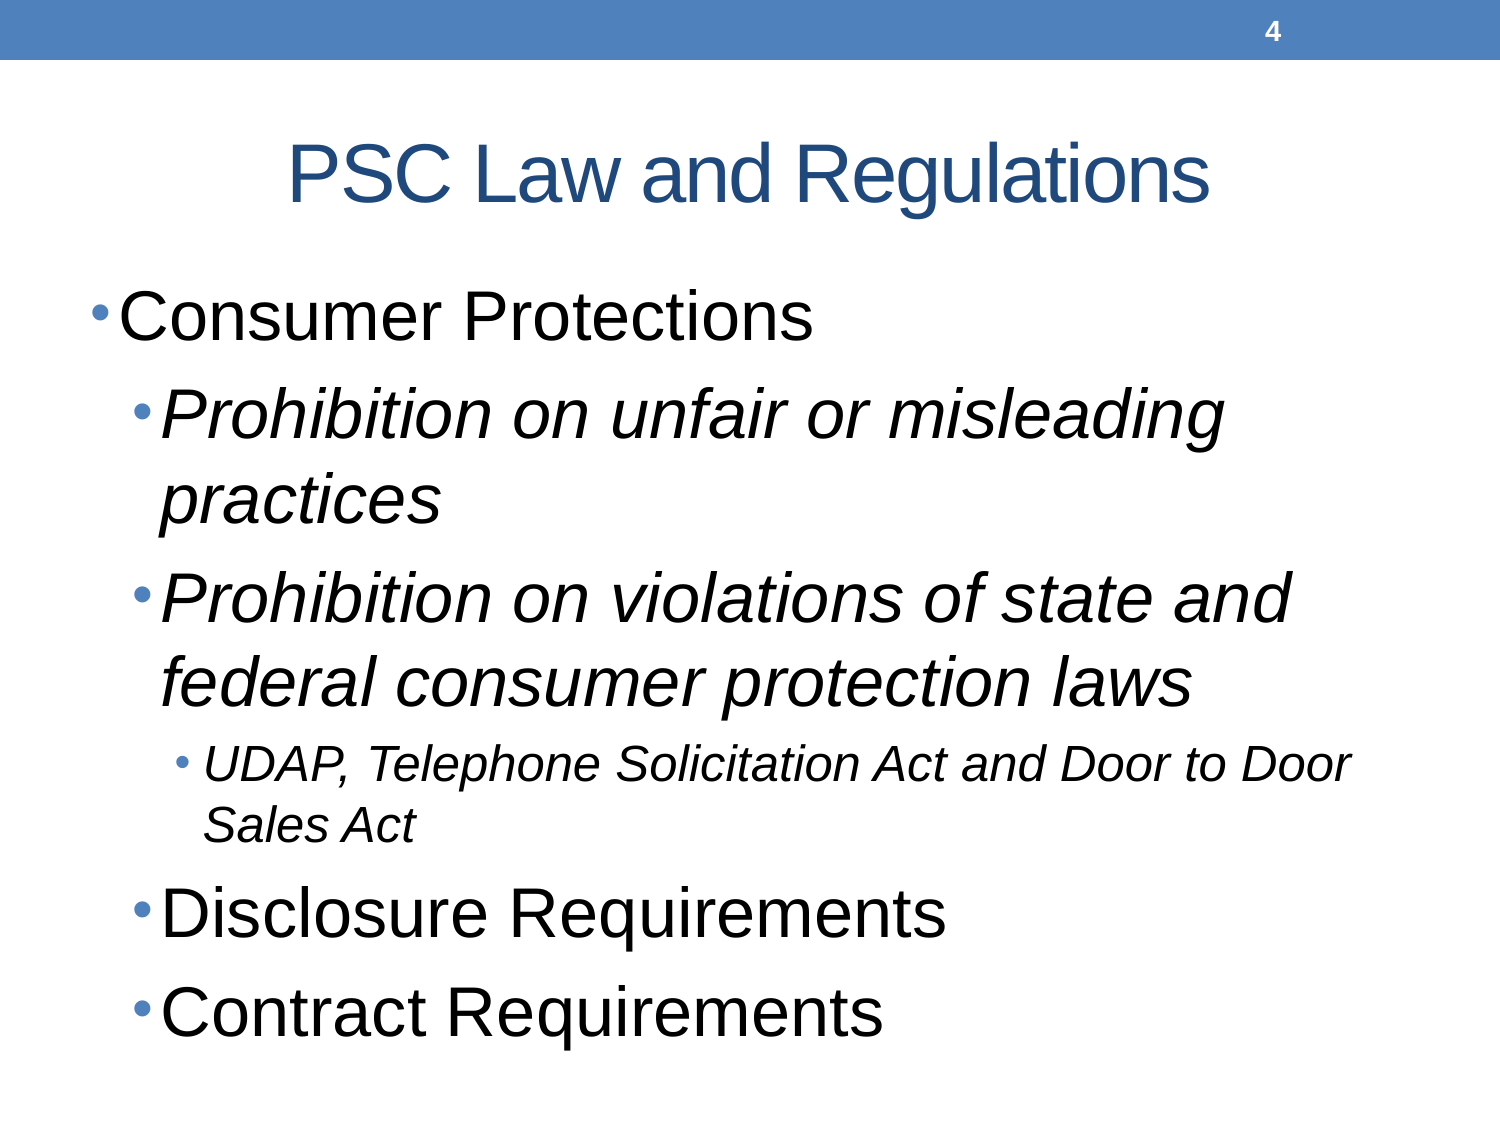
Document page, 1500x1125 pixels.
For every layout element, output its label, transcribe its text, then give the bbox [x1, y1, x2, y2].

slide_number 4 [1250, 3, 1425, 57]
list Consumer Protections Prohibition on unfair or misleading practices Prohibition on violations of state and federal consumer protection laws UDAP, Telephone Solicitation Act and Door to Door Sales Act Disclosure Requirements Contract Requirements [75, 262, 1425, 1063]
title PSC Law and Regulations [75, 87, 1425, 250]
